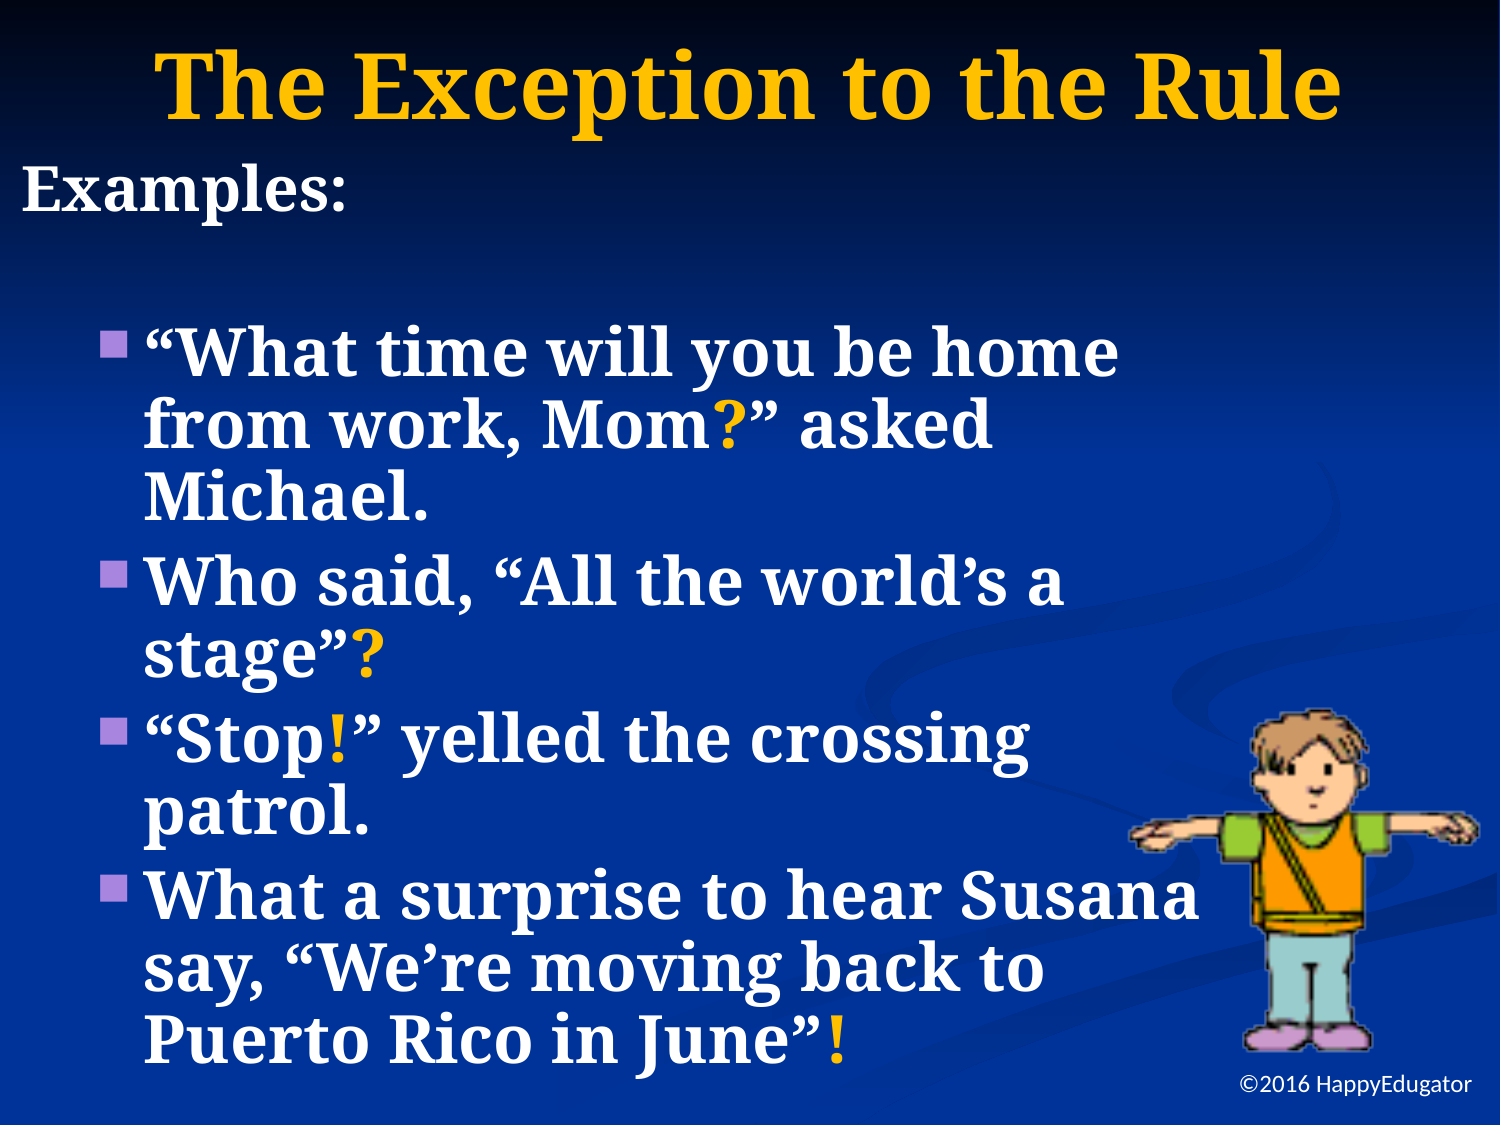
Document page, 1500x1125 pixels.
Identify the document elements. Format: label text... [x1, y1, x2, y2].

title The Exception to the Rule [74, 11, 1426, 155]
text_box ©2016 HappyEdugator [999, 1060, 1488, 1105]
list Examples: “What time will you be home from work, Mom?” asked Michael. Who said, “All the world’s a stage”? “Stop!” yelled the crossing patrol. What a surprise to hear Susana say, “We’re moving back to Puerto Rico in June”! [5, 150, 1244, 1084]
picture [1123, 699, 1488, 1061]
